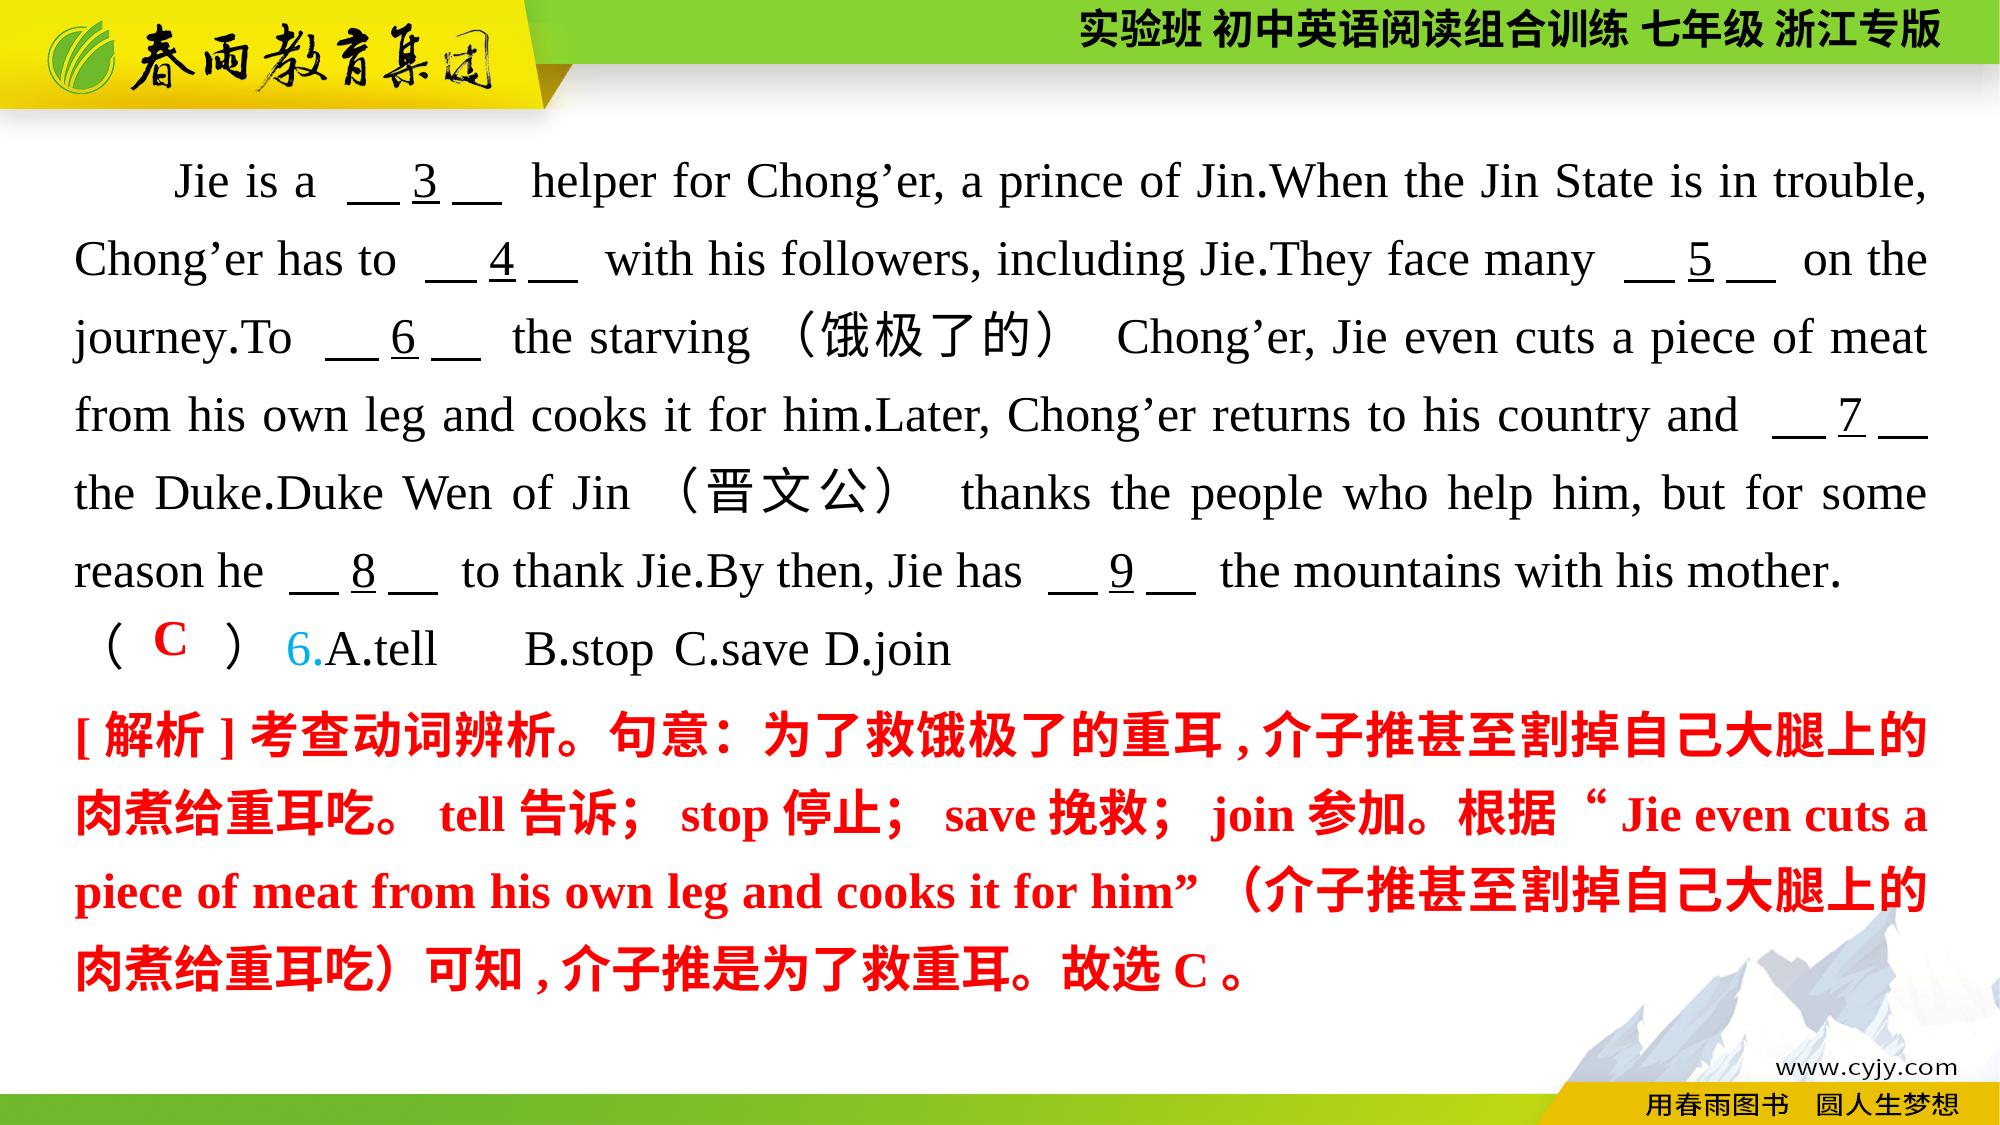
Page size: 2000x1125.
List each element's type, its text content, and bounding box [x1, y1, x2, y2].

list Jie is a 3 helper for Chong’er, a prince of Jin.When the Jin State is in trouble, Chong’er has to 4 with his followers, including Jie.They face many 5 on the journey.To 6 the starving（饿极了的） Chong’er, Jie even cuts a piece of meat from his own leg and cooks it for him.Later, Chong’er returns to his country and 7 the Duke.Duke Wen of Jin（晋文公） thanks the people who help him, but for some reason he 8 to thank Jie.By then, Jie has 9 the mountains with his mother. （ ）6.A.tell B.stop C.save D.join [59, 122, 1944, 677]
picture [0, 0, 2000, 1125]
text_box [解析]考查动词辨析。句意：为了救饿极了的重耳,介子推甚至割掉自己大腿上的肉煮给重耳吃。tell告诉；stop停止；save挽救；join参加。根据“Jie even cuts a piece of meat from his own leg and cooks it for him”（介子推甚至割掉自己大腿上的肉煮给重耳吃）可知,介子推是为了救重耳。故选C。 [59, 677, 1944, 1005]
text_box C [138, 597, 204, 673]
